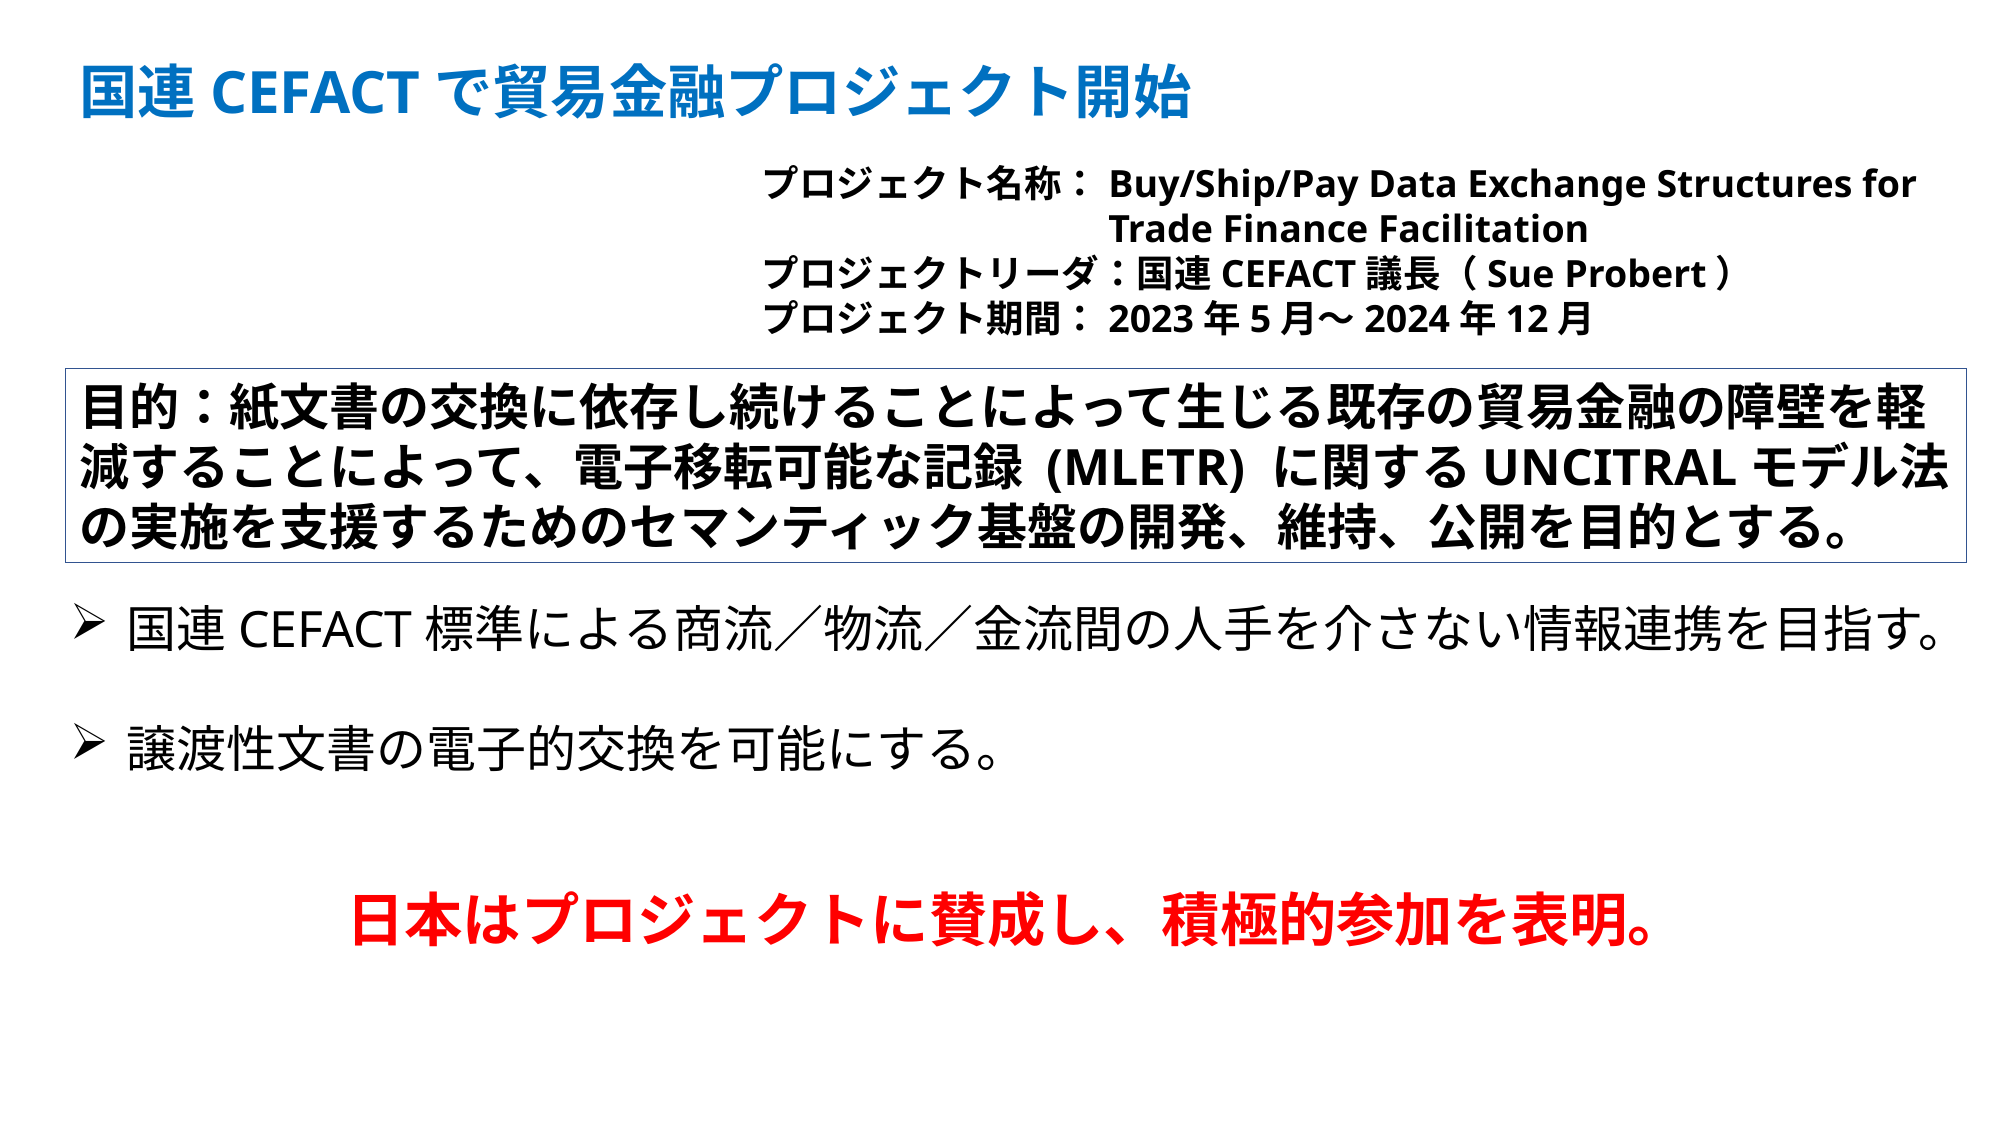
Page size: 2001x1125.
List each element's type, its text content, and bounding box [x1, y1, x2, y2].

text_box プロジェクト名称：Buy/Ship/Pay Data Exchange Structures for Trade Finance Facilitation プロジェクトリーダ：国連CEFACT議長（Sue Probert） プロジェクト期間：2023年5月～2024年12月 [747, 152, 1942, 348]
text_box 目的：紙文書の交換に依存し続けることによって生じる既存の貿易金融の障壁を軽減することによって、電子移転可能な記録 (MLETR) に関するUNCITRALモデル法の実施を支援するためのセマンティック基盤の開発、維持、公開を目的とする。 [65, 368, 1967, 530]
text_box 国連CEFACTで貿易金融プロジェクト開始 [65, 48, 1265, 133]
text_box 国連CEFACT標準による商流／物流／金流間の人手を介さない情報連携を目指す。 譲渡性文書の電子的交換を可能にする。 [55, 530, 1977, 845]
text_box 日本はプロジェクトに賛成し、積極的参加を表明。 [331, 875, 1700, 961]
